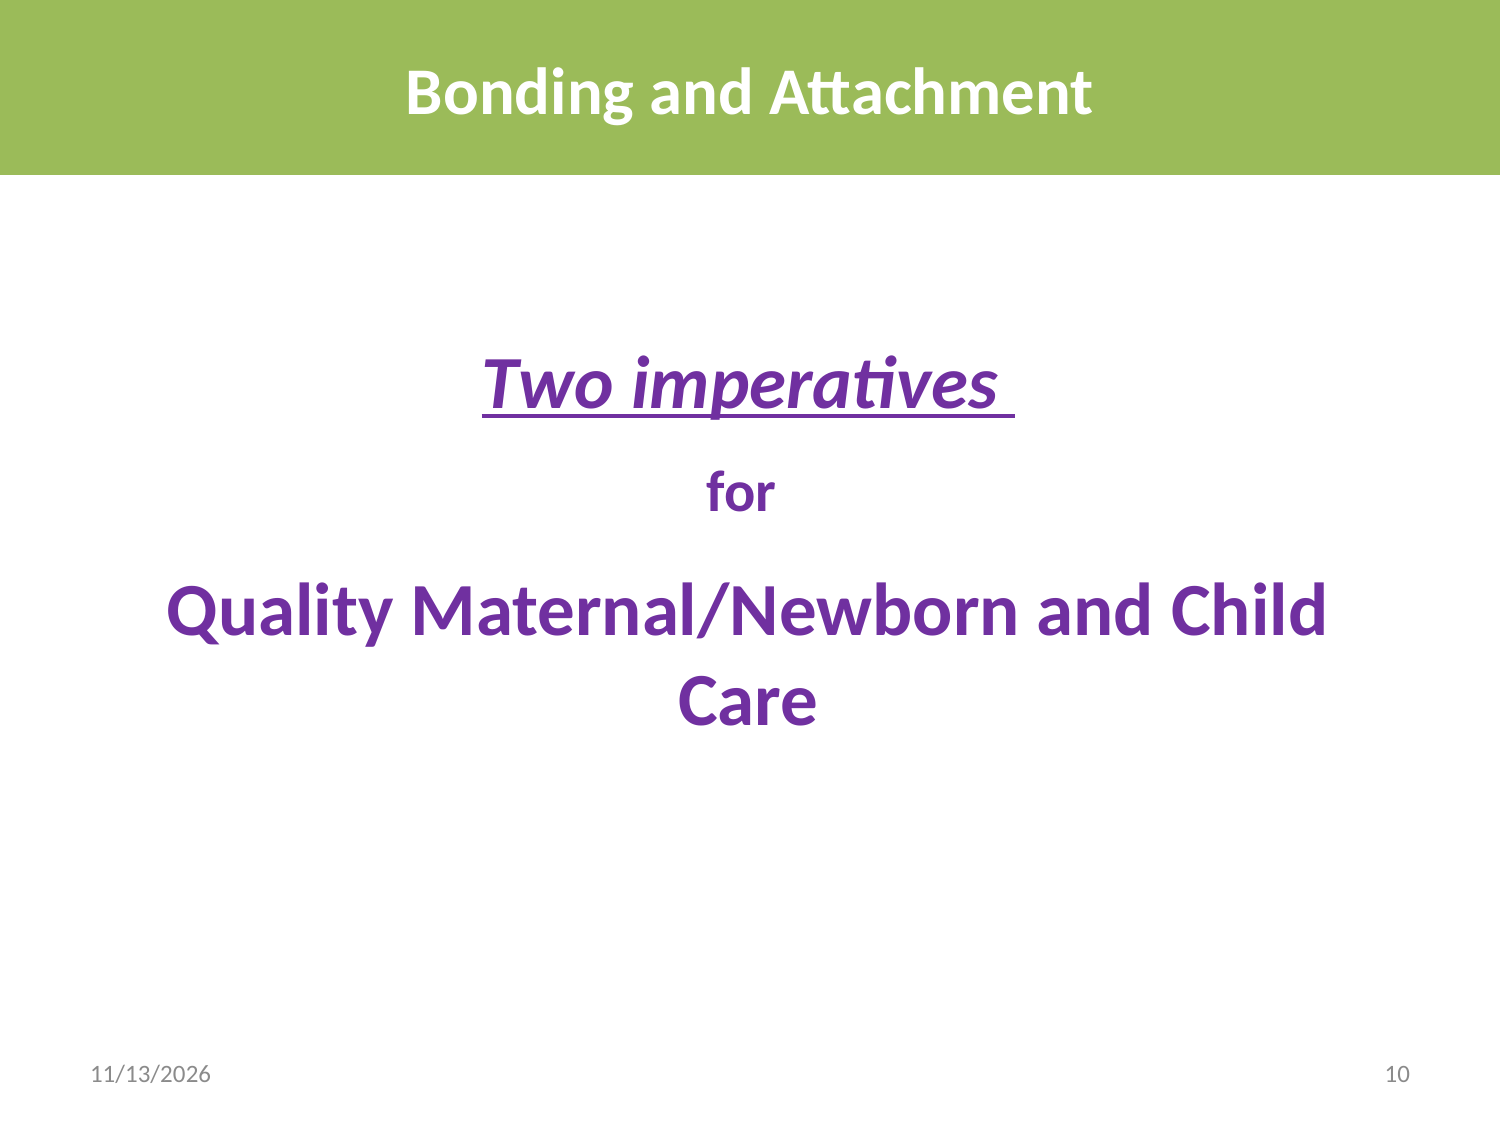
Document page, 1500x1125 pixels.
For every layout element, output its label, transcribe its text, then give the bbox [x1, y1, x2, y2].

text_box Bonding and Attachment [0, 0, 1500, 175]
slide_number 10 [1074, 1042, 1425, 1103]
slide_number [75, 1042, 425, 1103]
list Two imperatives for Quality Maternal/Newborn and Child Care [123, 326, 1374, 1043]
